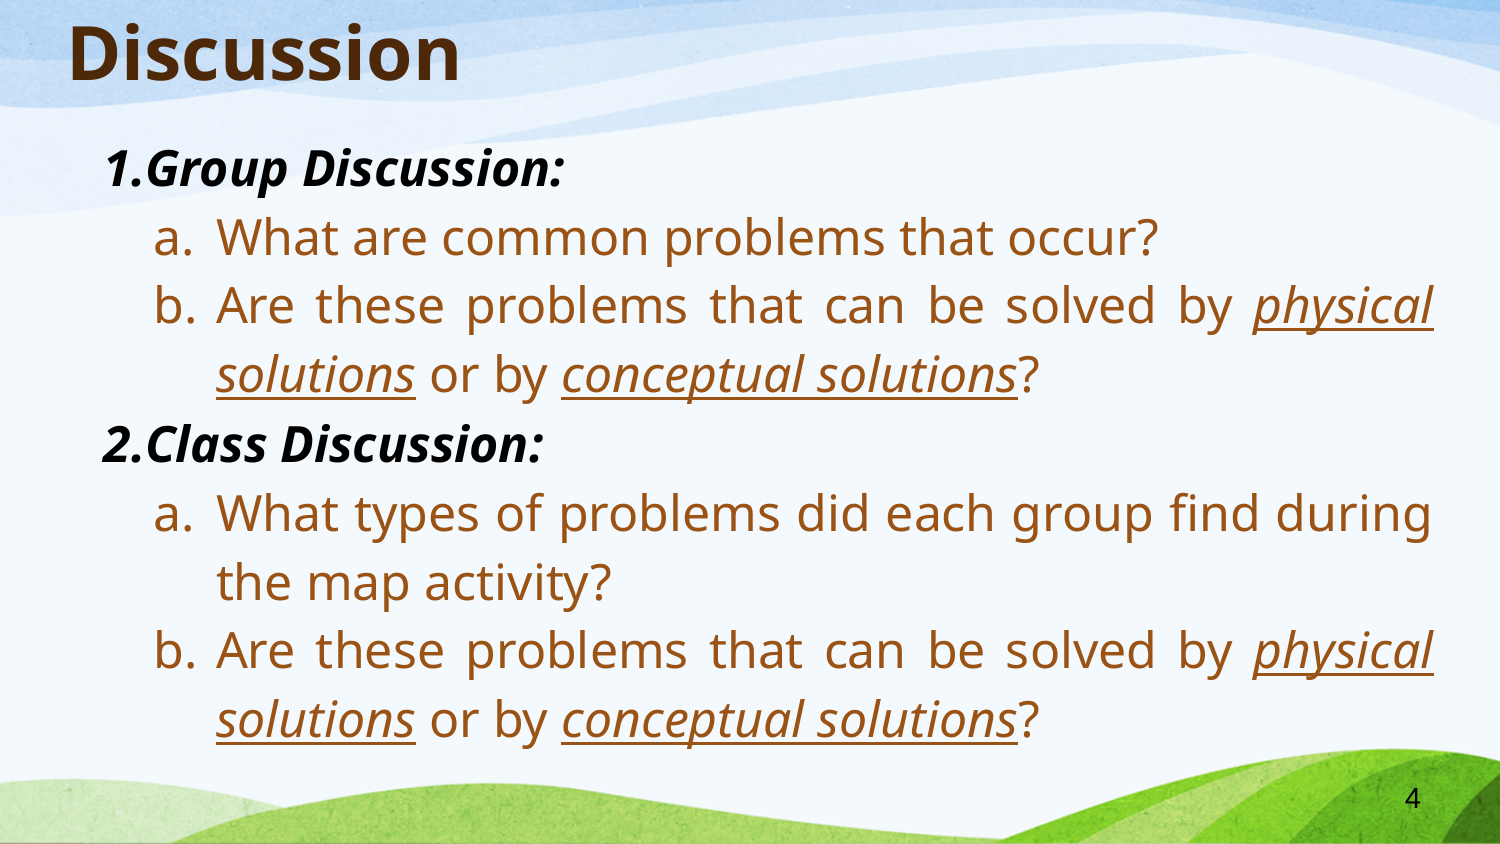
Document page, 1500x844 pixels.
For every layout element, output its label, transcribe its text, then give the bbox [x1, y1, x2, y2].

slide_number ‹#› [1389, 764, 1480, 830]
title Discussion [51, 0, 1449, 112]
picture [0, 0, 1500, 844]
list Group Discussion: What are common problems that occur? Are these problems that can be solved by physical solutions or by conceptual solutions? Class Discussion: What types of problems did each group find during the map activity? Are these problems that can be solved by physical solutions or by conceptual solutions? [51, 112, 1449, 750]
